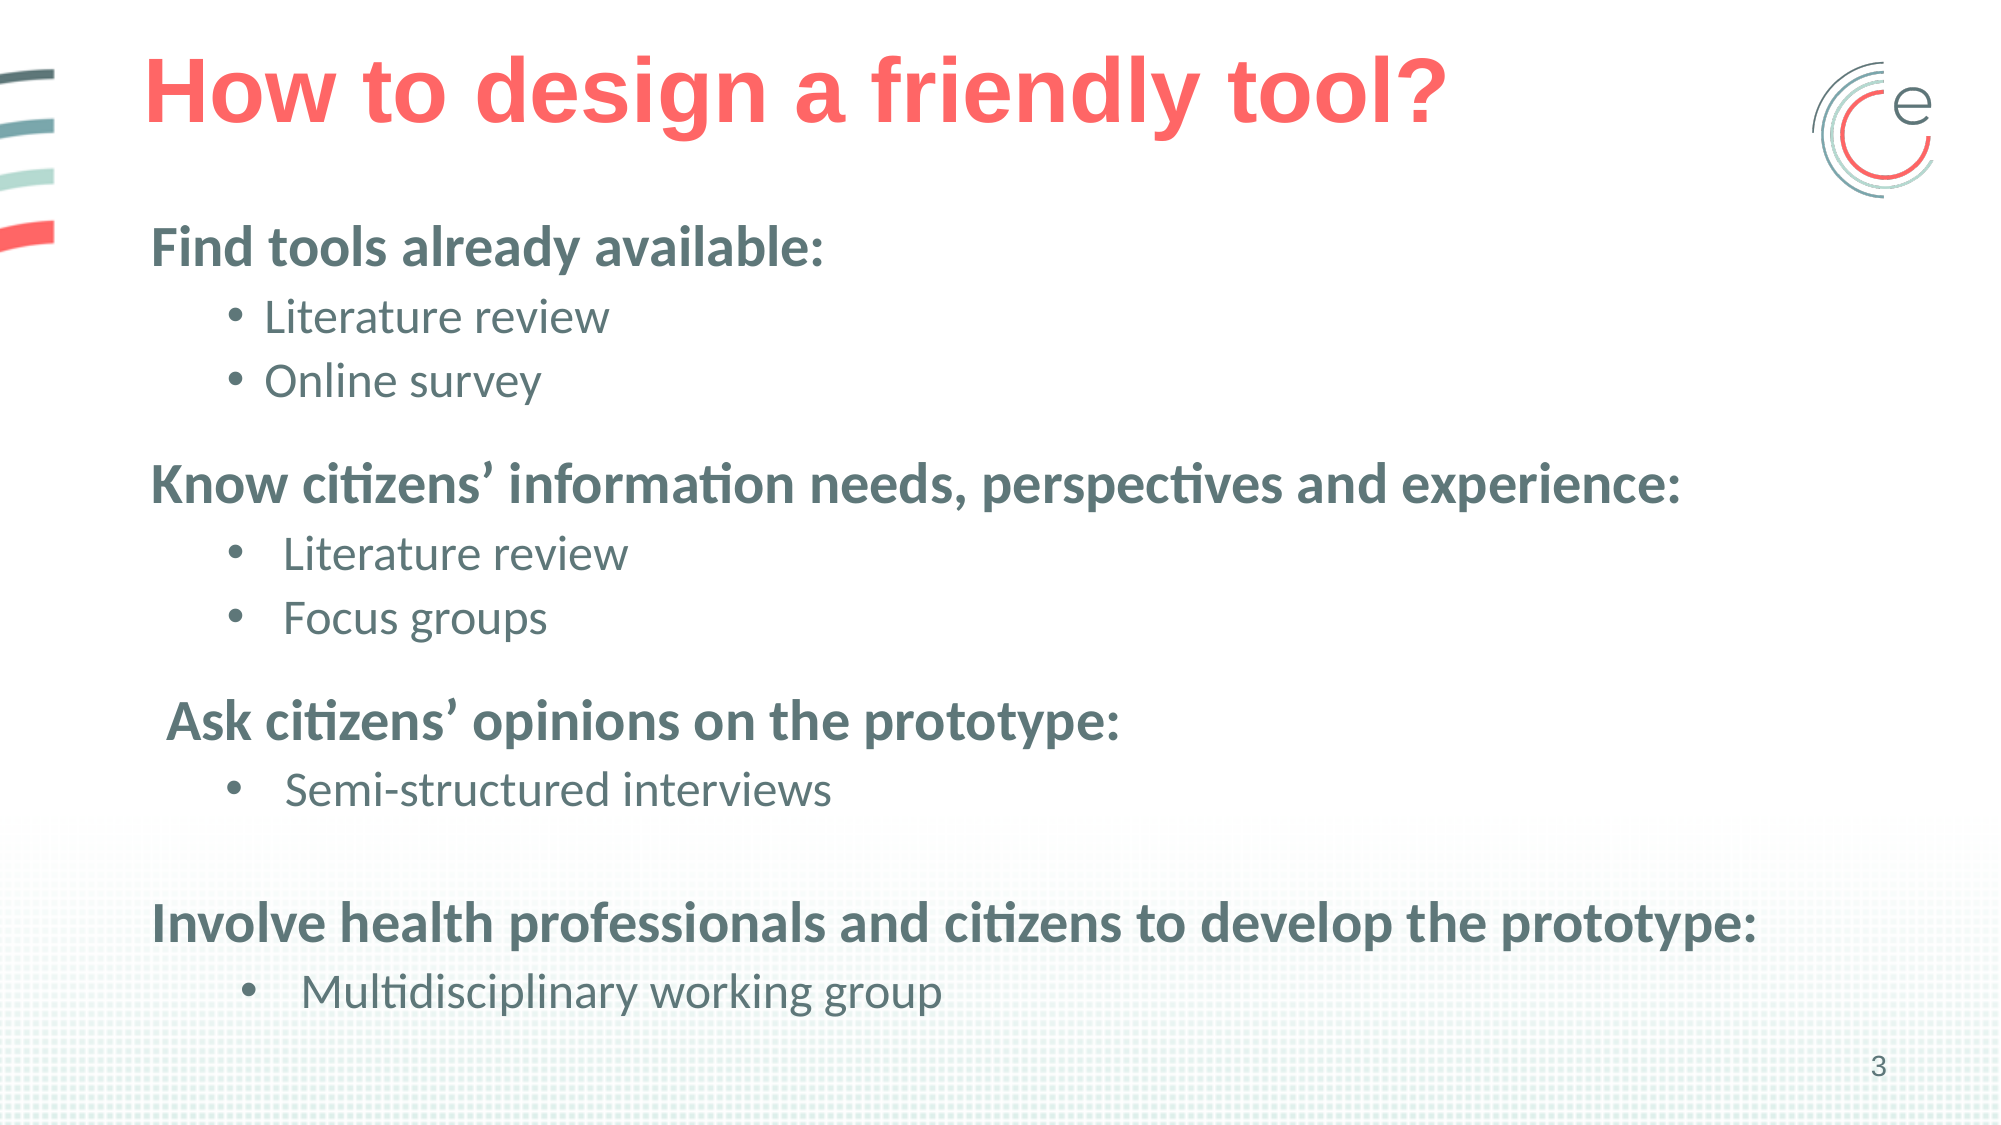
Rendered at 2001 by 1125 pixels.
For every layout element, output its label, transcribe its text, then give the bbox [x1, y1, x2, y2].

title How to design a friendly tool? [128, 36, 1640, 174]
picture [0, 0, 2001, 1125]
text_box Find tools already available: Literature review Online survey Know citizens’ information needs, perspectives and experience: Literature review Focus groups Ask citizens’ opinions on the prototype: Semi-structured interviews Involve health professionals and citizens to develop the prototype: Multidisciplinary working group [137, 209, 1863, 834]
